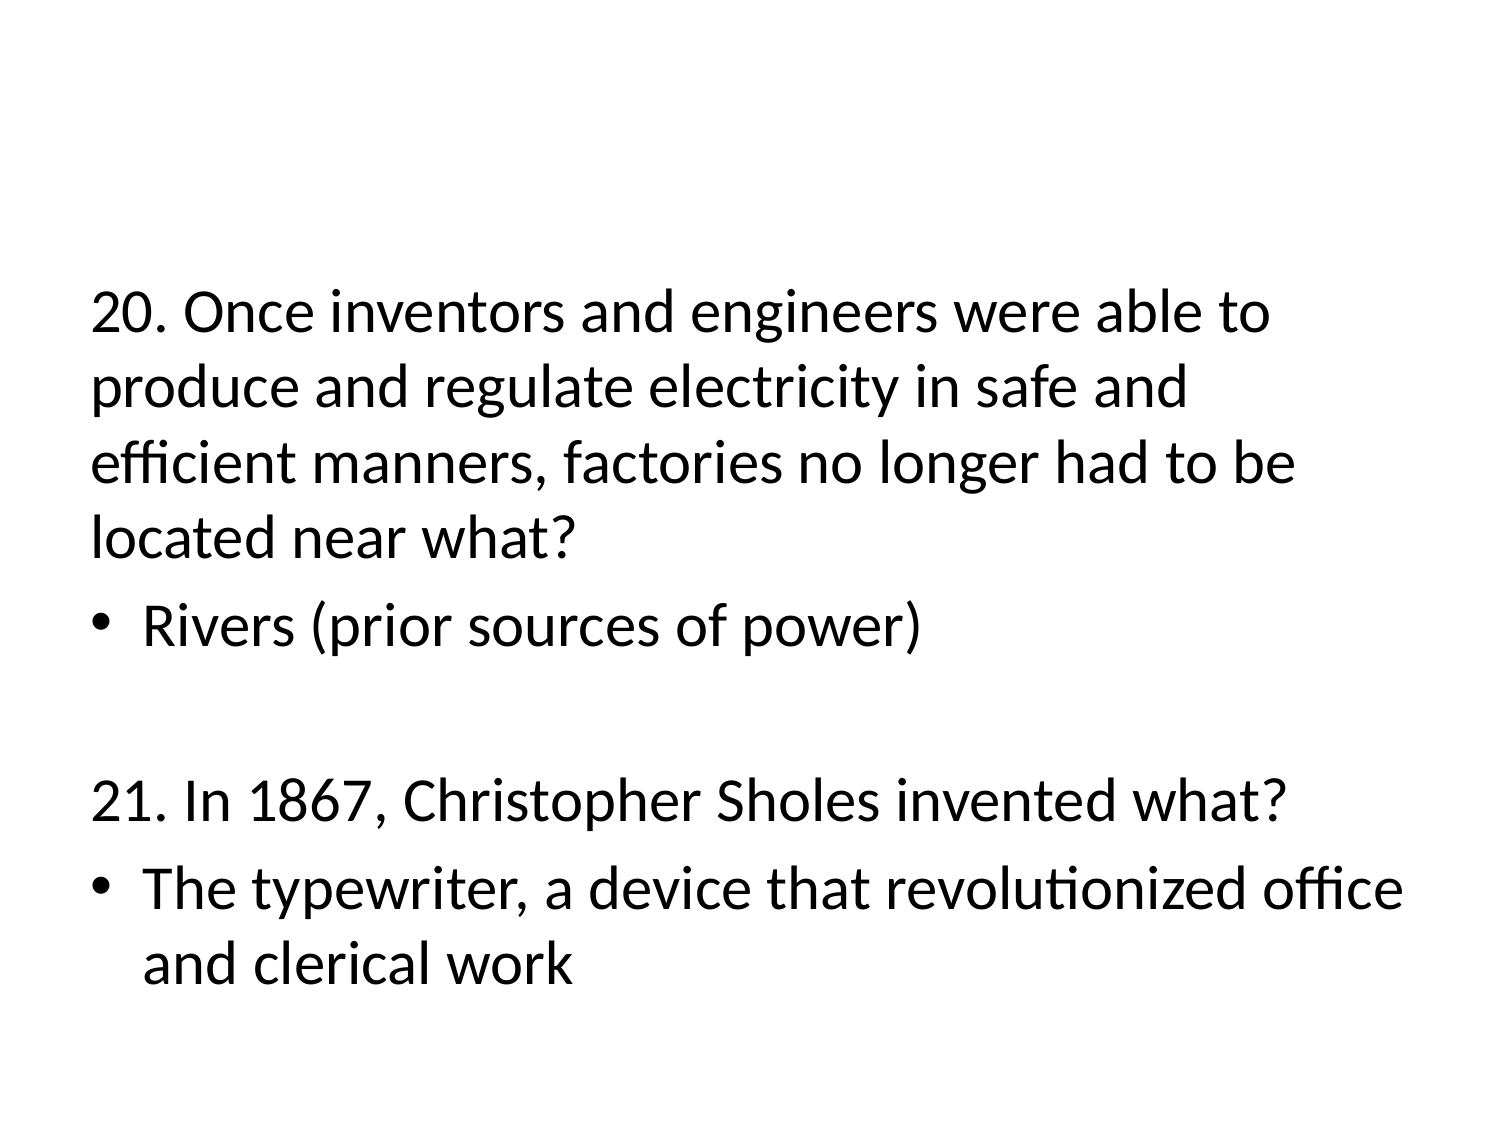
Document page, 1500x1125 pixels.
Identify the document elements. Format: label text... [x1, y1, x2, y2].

list 20. Once inventors and engineers were able to produce and regulate electricity in safe and efficient manners, factories no longer had to be located near what? Rivers (prior sources of power) 21. In 1867, Christopher Sholes invented what? The typewriter, a device that revolutionized office and clerical work [75, 262, 1425, 1005]
